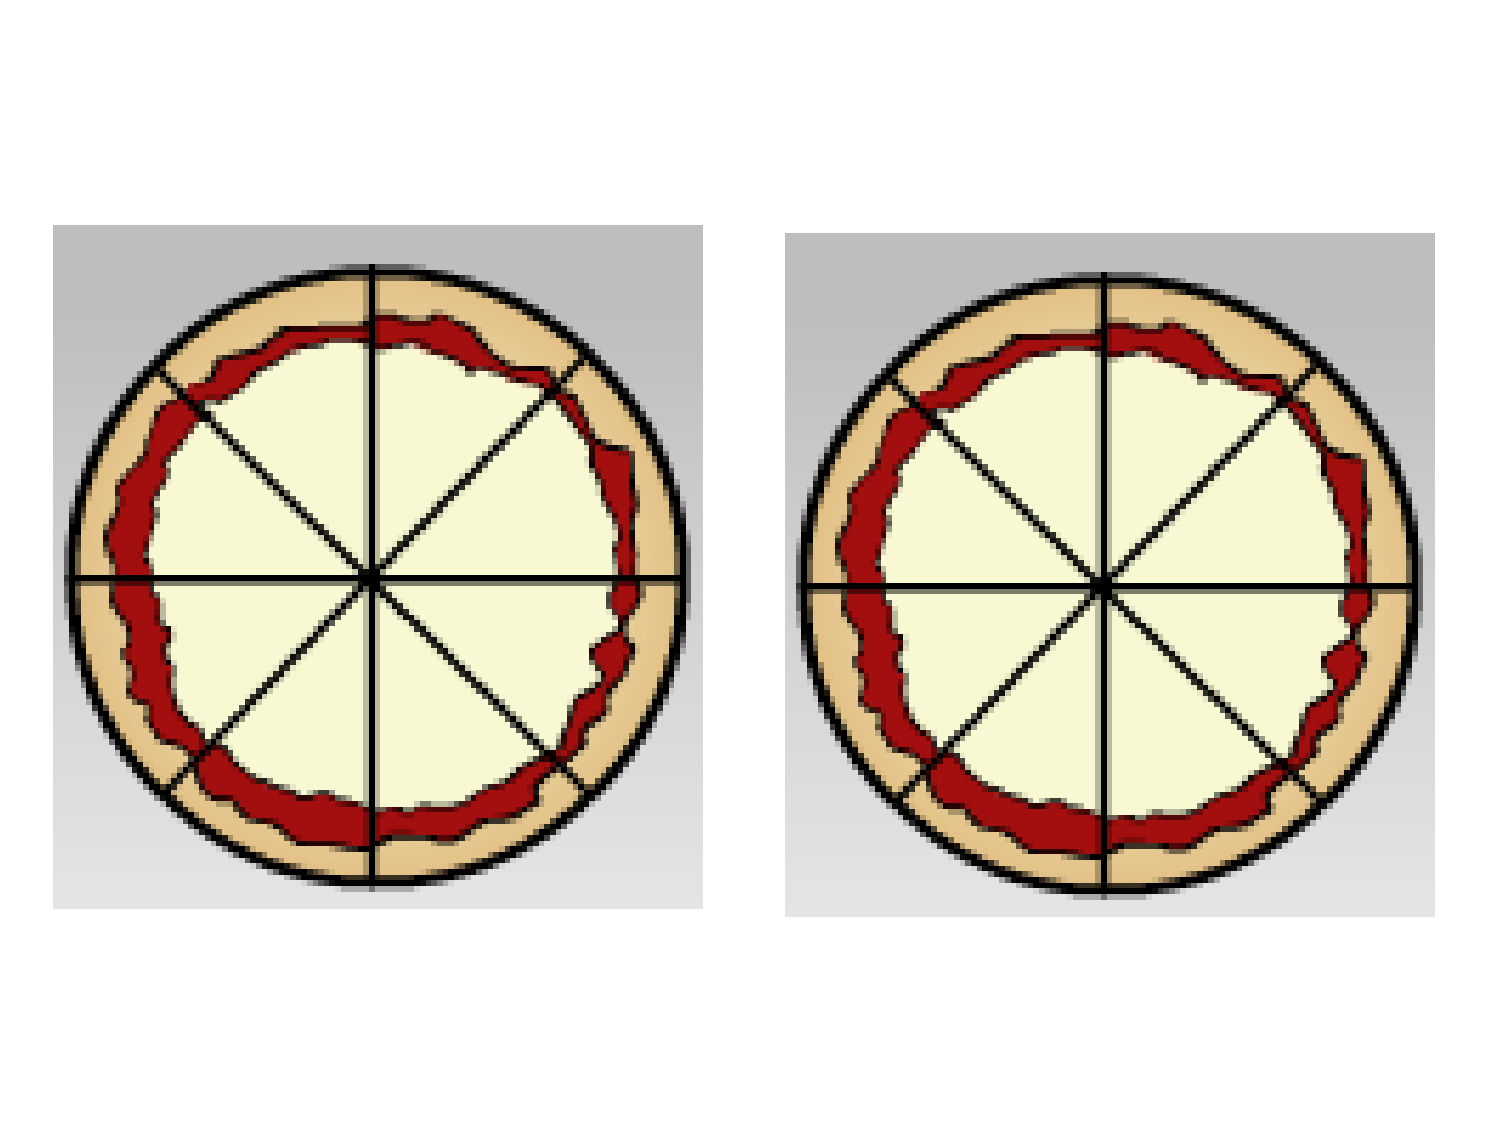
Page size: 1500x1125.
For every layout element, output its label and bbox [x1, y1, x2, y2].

picture [52, 224, 703, 909]
picture [785, 233, 1436, 918]
